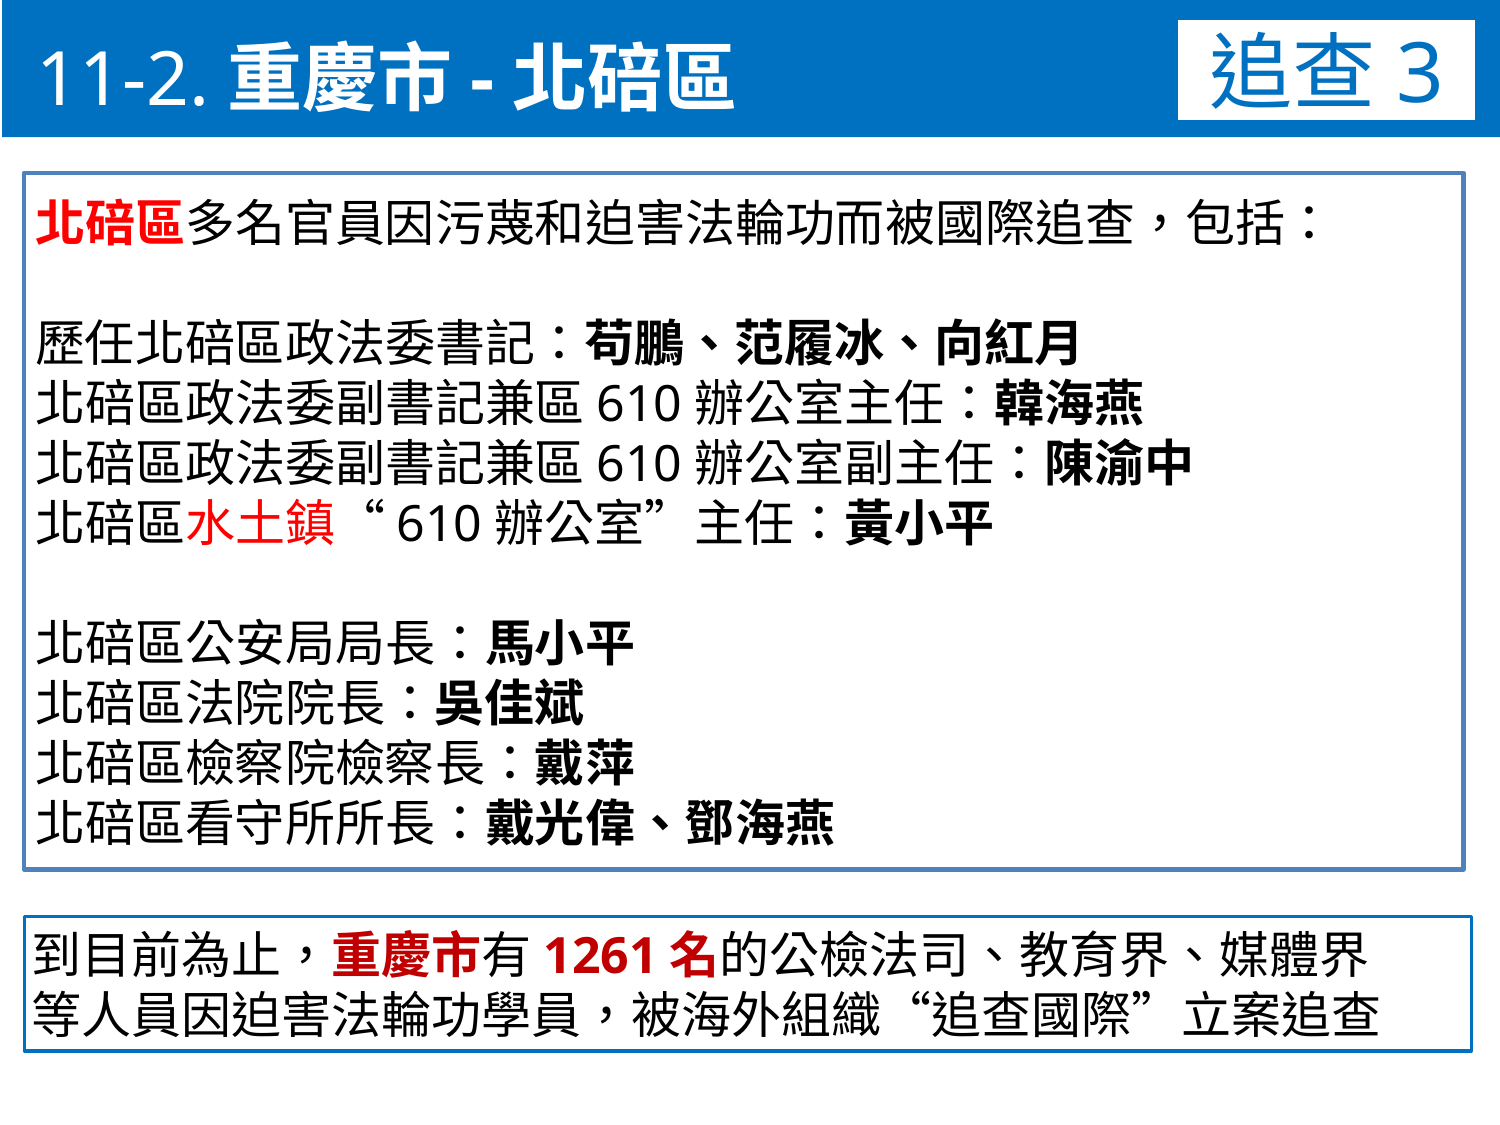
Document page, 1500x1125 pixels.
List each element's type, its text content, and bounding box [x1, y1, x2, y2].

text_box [1, 0, 1500, 138]
text_box 到目前為止，重慶市有1261名的公檢法司、教育界、媒體界 等人員因迫害法輪功學員，被海外組織“追查國際”立案追查 [24, 916, 1472, 1052]
text_box 北碚區多名官員因污蔑和迫害法輪功而被國際追查，包括： 歷任北碚區政法委書記：苟鵬、范履冰、向紅月 北碚區政法委副書記兼區610辦公室主任：韓海燕 北碚區政法委副書記兼區610辦公室副主任：陳渝中 北碚區水土鎮“610辦公室”主任：黃小平 北碚區公安局局長：馬小平 北碚區法院院長：吳佳斌 北碚區檢察院檢察長：戴萍 北碚區看守所所長：戴光偉、鄧海燕 [24, 172, 1464, 870]
